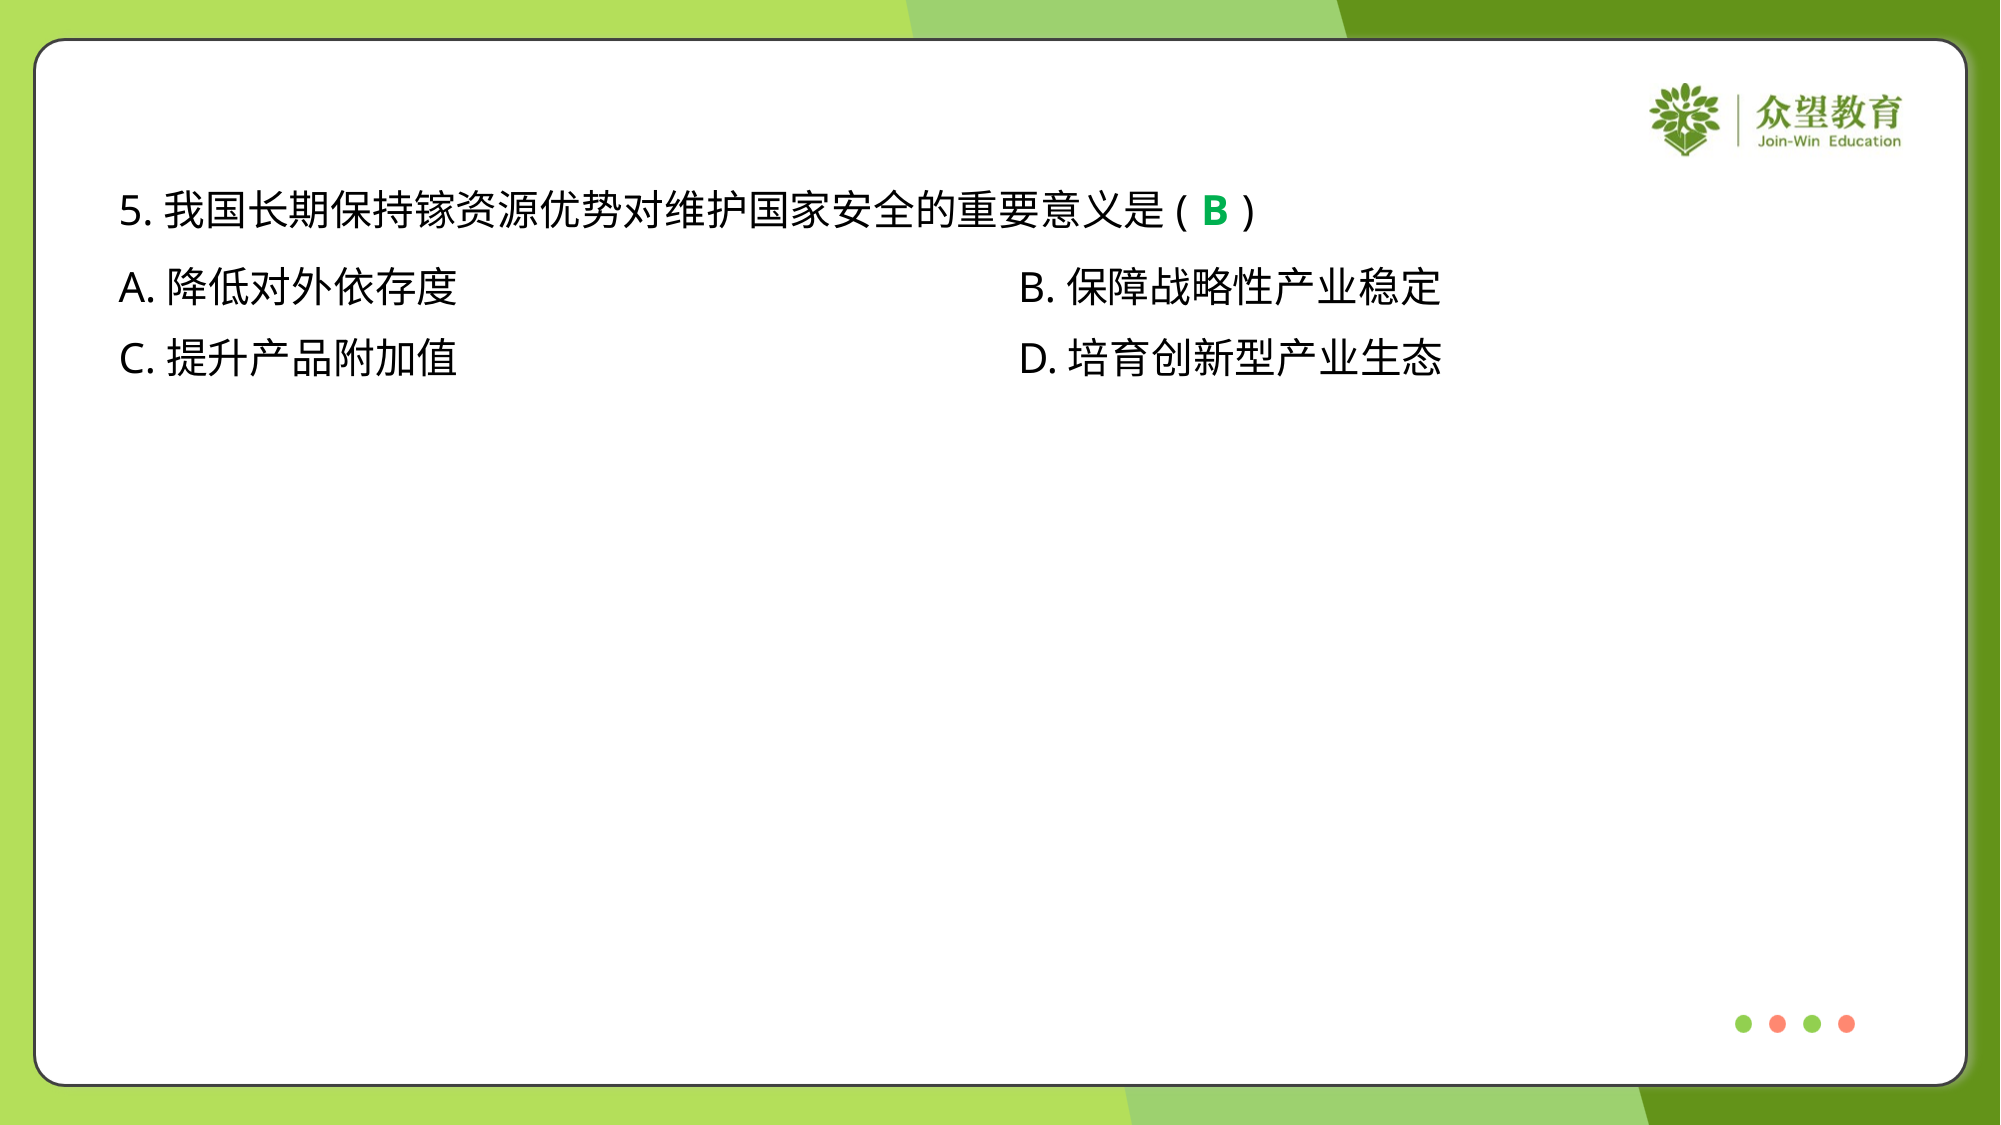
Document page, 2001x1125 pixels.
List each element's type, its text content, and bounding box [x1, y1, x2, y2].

text_box 5.我国长期保持镓资源优势对维护国家安全的重要意义是( ) [1245, 158, 1883, 226]
text_box A.降低对外依存度 B.保障战略性产业稳定 C.提升产品附加值 D.培育创新型产业生态 [118, 235, 1883, 374]
picture [0, 0, 2000, 1125]
text_box 5.我国长期保持镓资源优势对维护国家安全的重要意义是( ) [118, 158, 1185, 226]
text_box B [1185, 158, 1245, 226]
